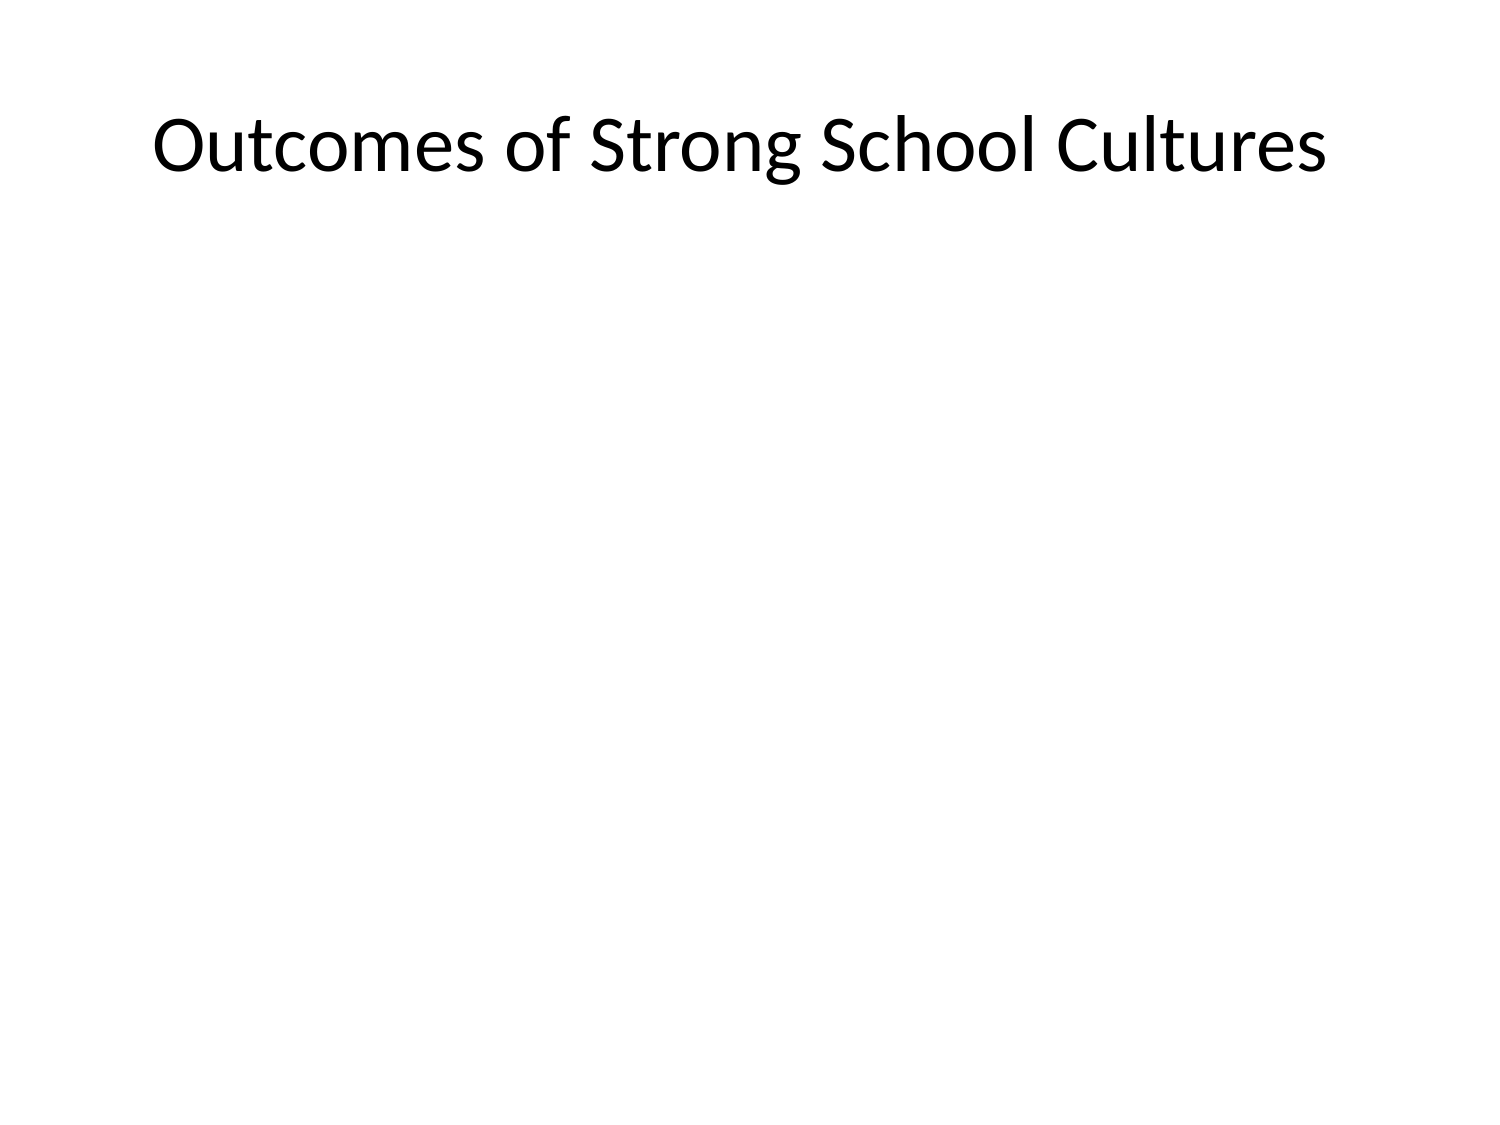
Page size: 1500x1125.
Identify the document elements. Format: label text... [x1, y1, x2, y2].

title Outcomes of Strong School Cultures [75, 45, 1425, 233]
